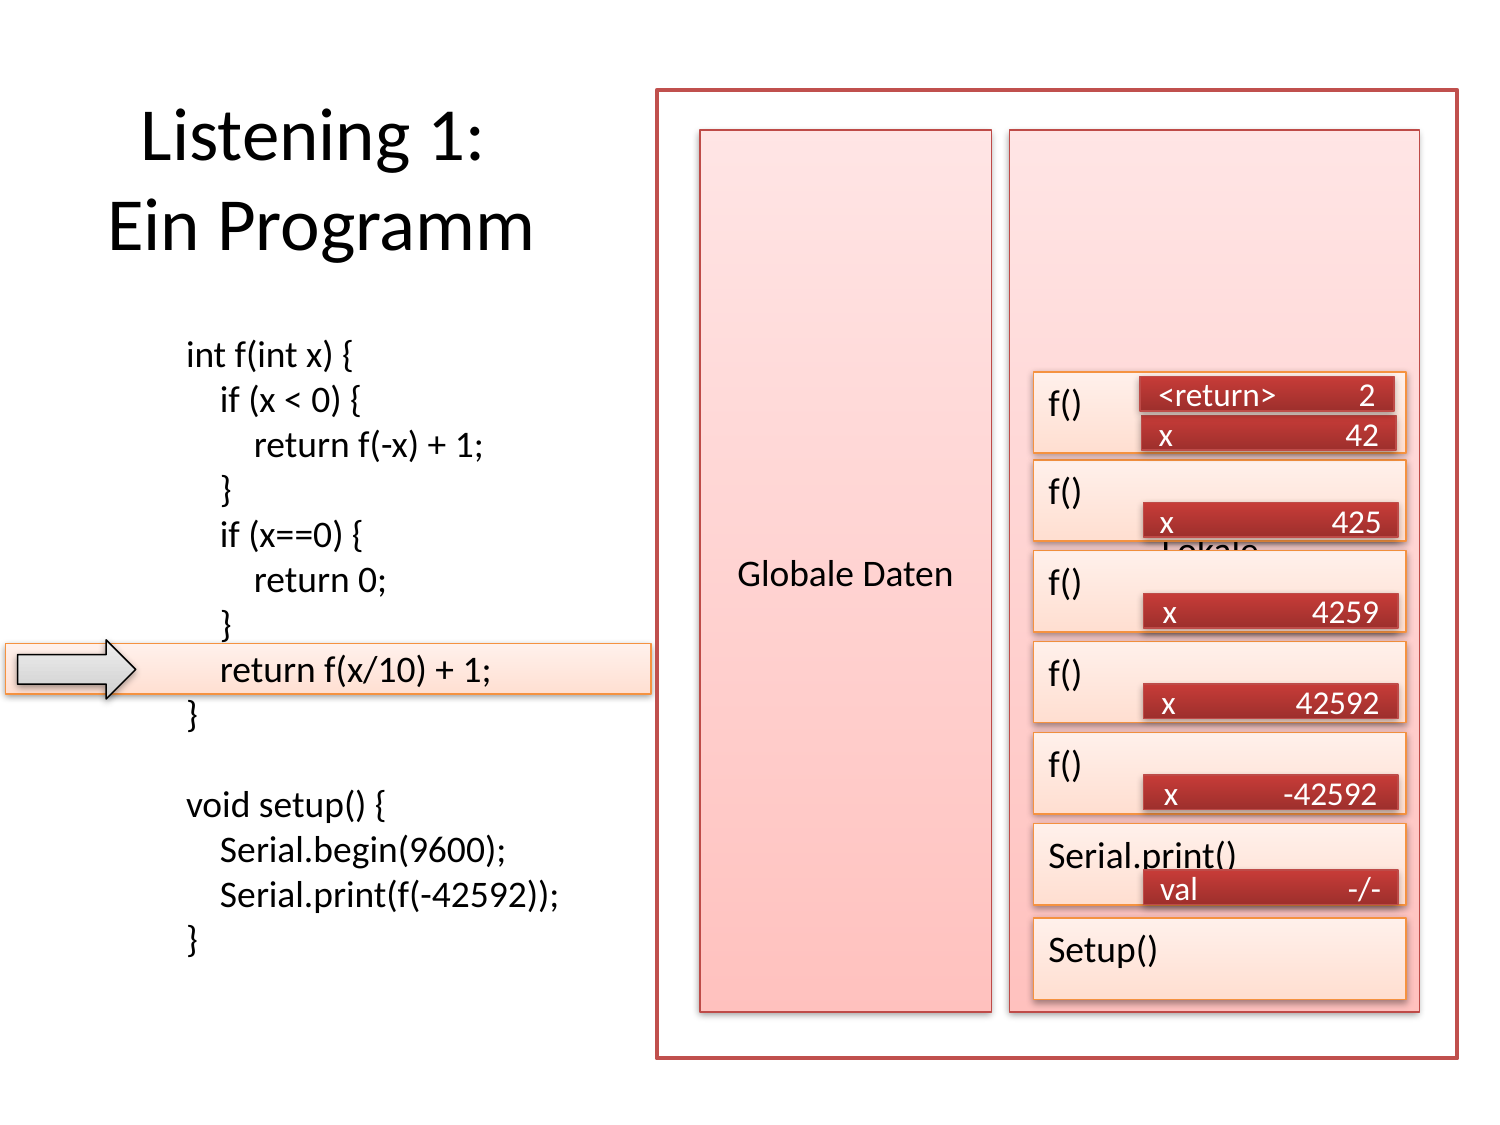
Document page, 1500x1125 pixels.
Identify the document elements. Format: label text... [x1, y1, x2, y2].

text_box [5, 639, 650, 700]
text_box int f(int x) { if (x < 0) { return f(-x) + 1; } if (x==0) { return 0; } return f(x/10) + 1; } void setup() { Serial.begin(9600); Serial.print(f(-42592)); } [171, 707, 650, 968]
text_box Listening 1: Ein Programm [0, 78, 644, 273]
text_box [1033, 459, 1407, 542]
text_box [1033, 732, 1407, 815]
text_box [1033, 550, 1407, 633]
text_box int f(int x) { if (x < 0) { return f(-x) + 1; } if (x==0) { return 0; } return f(x/10) + 1; } void setup() { Serial.begin(9600); Serial.print(f(-42592)); } [171, 322, 650, 638]
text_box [1033, 641, 1407, 723]
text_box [656, 89, 1458, 1059]
